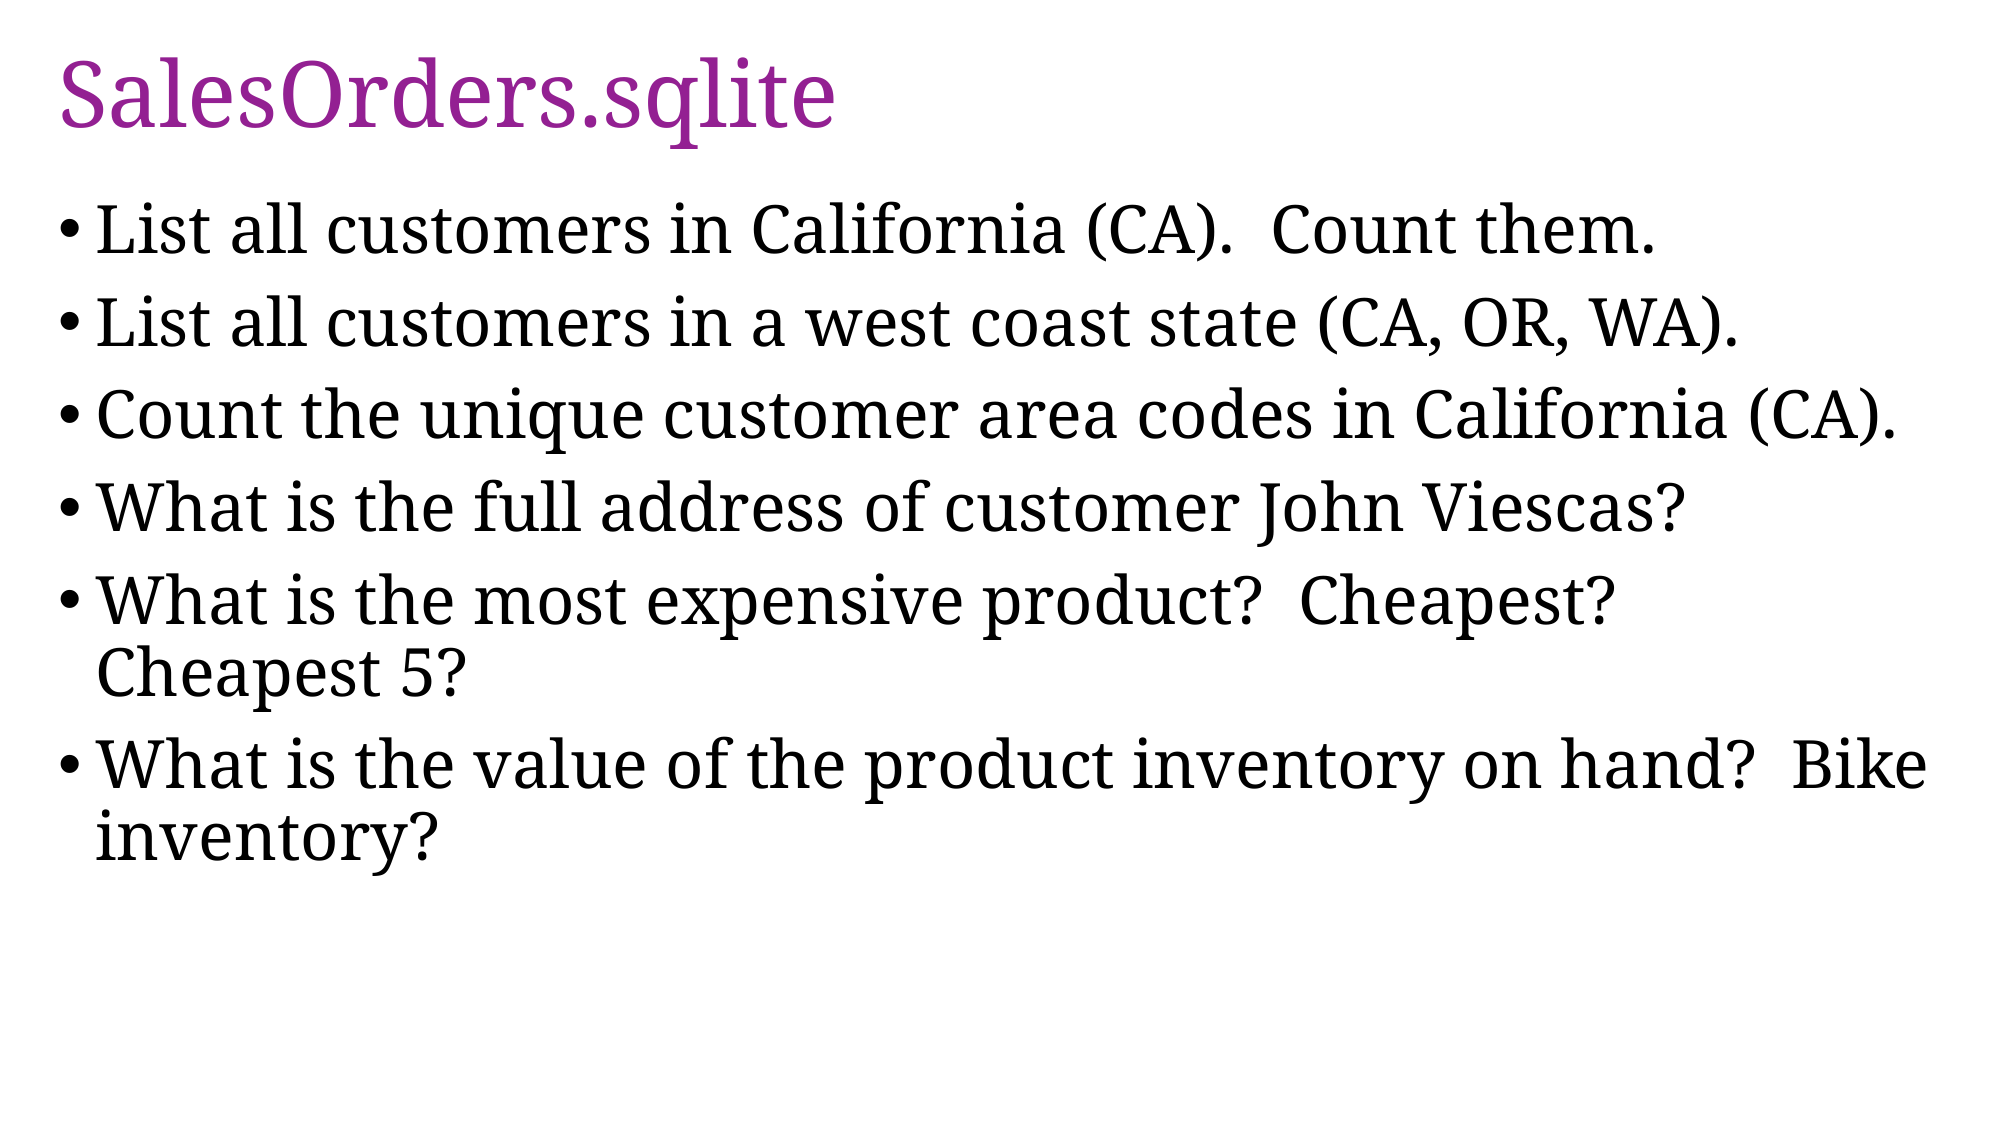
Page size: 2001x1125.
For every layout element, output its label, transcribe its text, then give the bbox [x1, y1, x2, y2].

list List all customers in California (CA). Count them. List all customers in a west coast state (CA, OR, WA). Count the unique customer area codes in California (CA). What is the full address of customer John Viescas? What is the most expensive product? Cheapest? Cheapest 5? What is the value of the product inventory on hand? Bike inventory? [43, 188, 1953, 1106]
title SalesOrders.sqlite [43, 25, 1953, 171]
